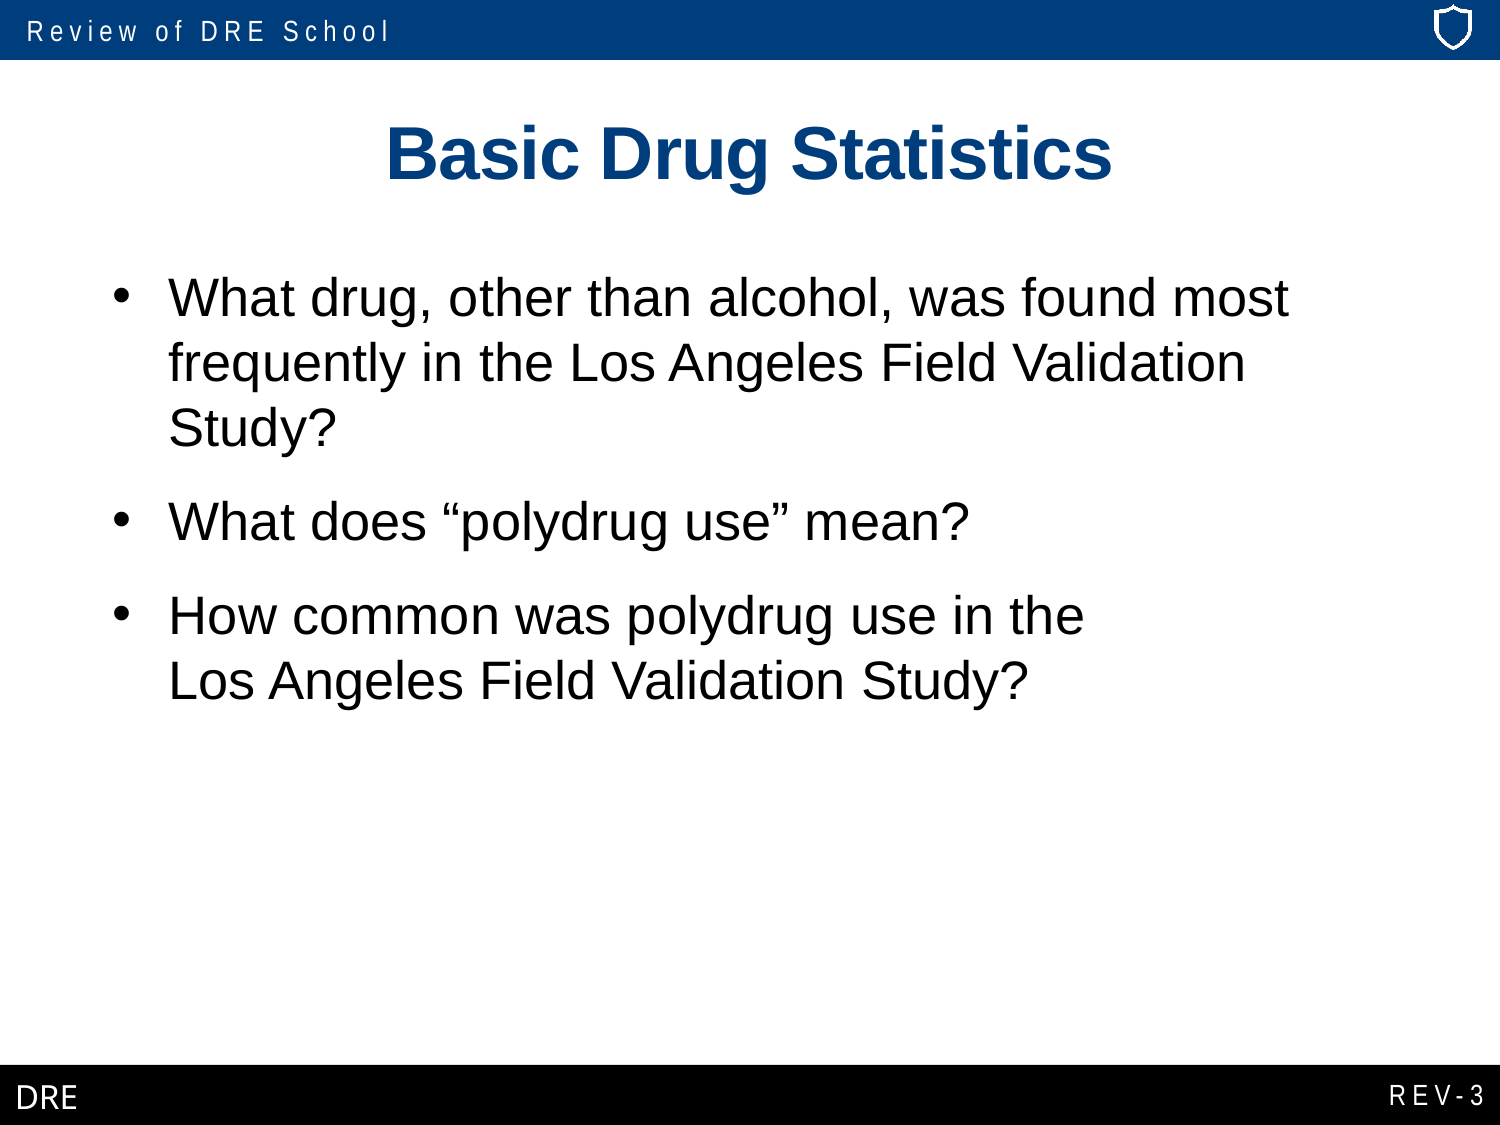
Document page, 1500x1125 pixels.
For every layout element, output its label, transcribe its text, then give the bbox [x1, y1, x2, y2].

title Basic Drug Statistics [75, 75, 1425, 225]
list What drug, other than alcohol, was found most frequently in the Los Angeles Field Validation Study? What does “polydrug use” mean? How common was polydrug use in the Los Angeles Field Validation Study? [75, 254, 1425, 1005]
picture [1434, 4, 1472, 50]
slide_number REV-3 [1218, 1063, 1499, 1124]
